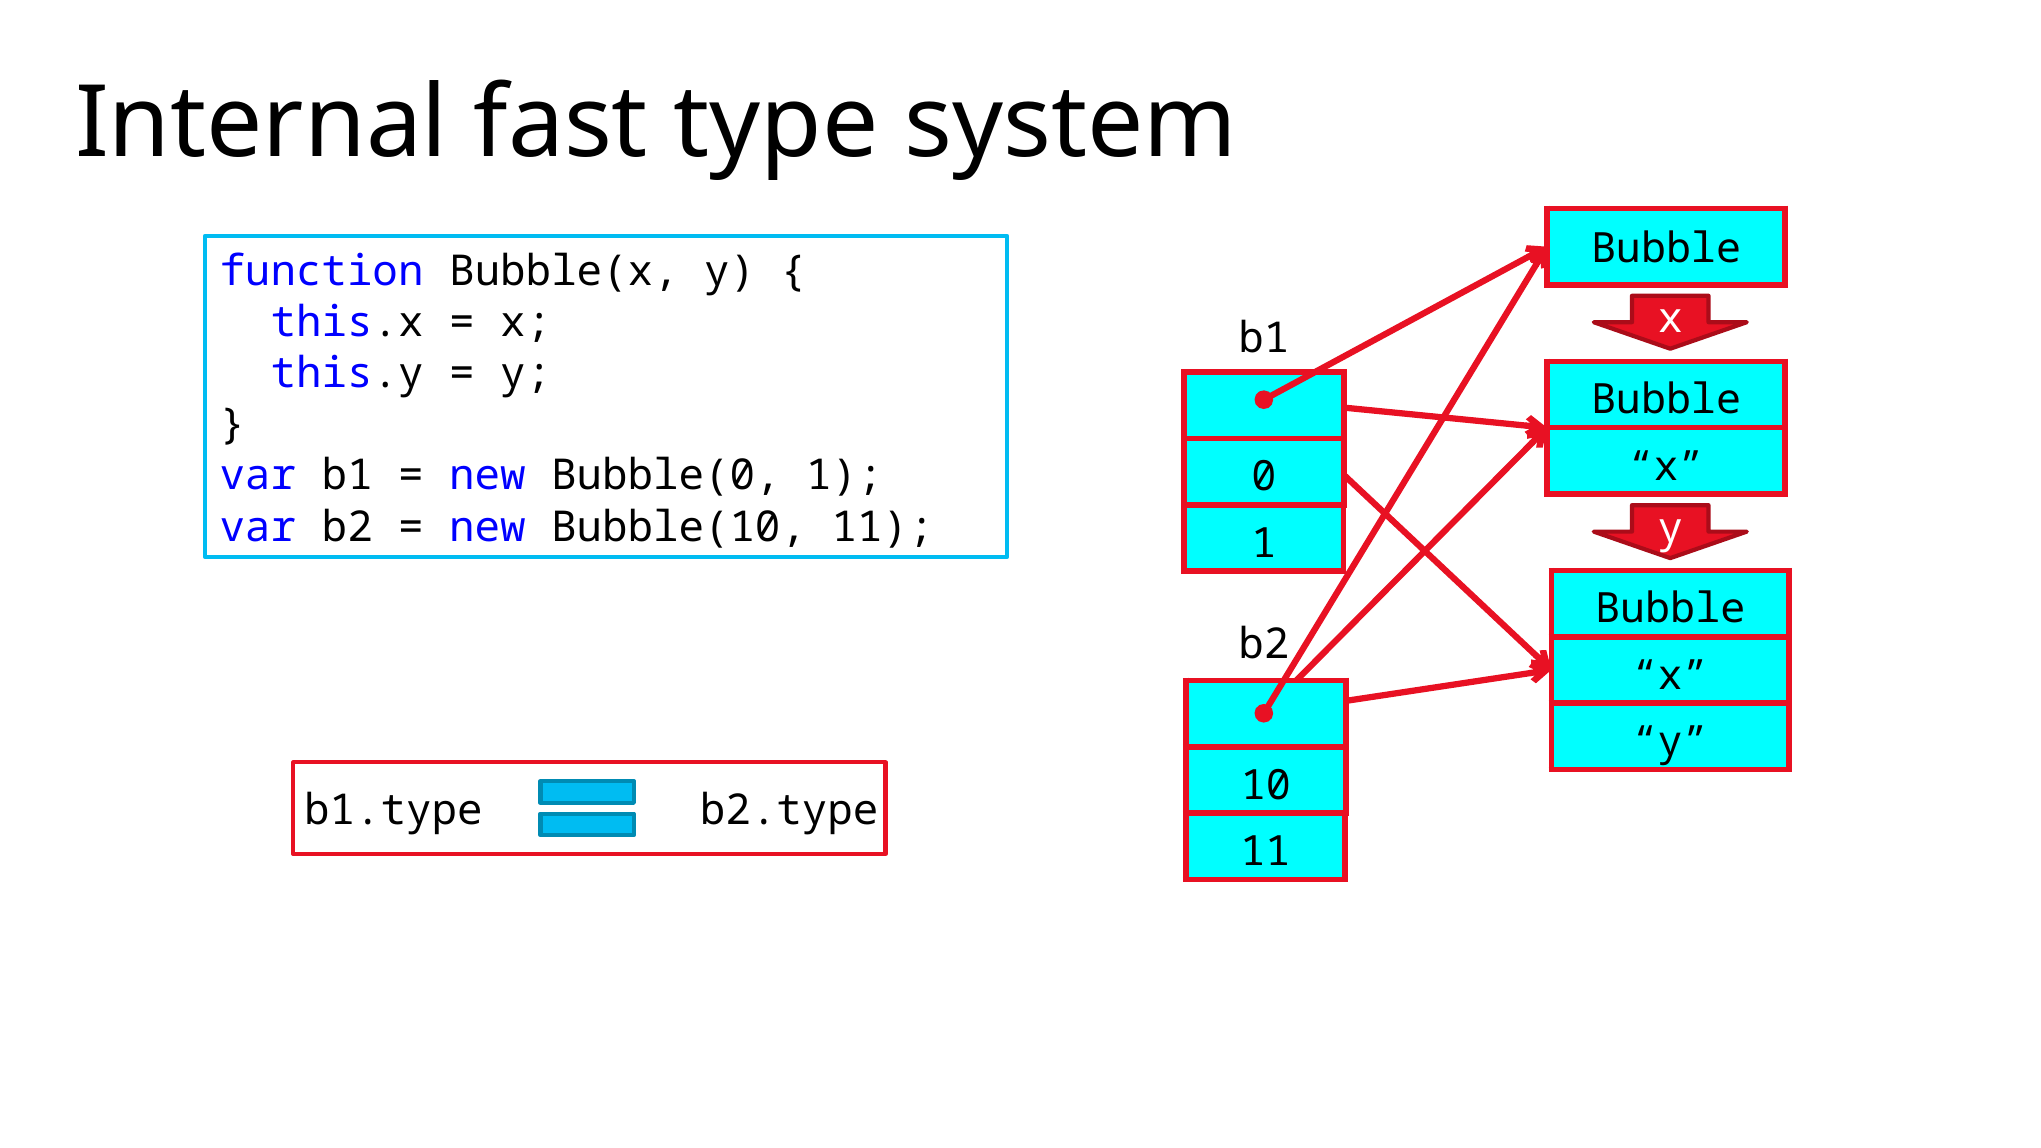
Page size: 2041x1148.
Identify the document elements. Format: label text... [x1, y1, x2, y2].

text_box [538, 779, 636, 805]
text_box b1 [1184, 302, 1257, 369]
text_box b2 [1184, 608, 1257, 675]
table_cell “y” [1554, 706, 1786, 767]
text_box function Bubble(x, y) { this.x = x; this.y = y; } var b1 = new Bubble(0, 1); var b2 = new Bubble(10, 11); [203, 234, 1009, 559]
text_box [1263, 407, 1548, 429]
table_header [1189, 683, 1343, 744]
table_cell 10 [1189, 750, 1343, 810]
title Internal fast type system [45, 48, 1996, 199]
table_cell 11 [1189, 816, 1342, 877]
table_header Bubble [1552, 364, 1782, 425]
table_header [1187, 375, 1257, 436]
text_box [1263, 246, 1548, 400]
text_box y [1591, 503, 1749, 561]
text_box [291, 760, 888, 856]
table_cell “x” [1556, 430, 1782, 491]
table_cell 0 [1187, 441, 1257, 502]
table_header Bubble [1550, 211, 1782, 282]
table_header Bubble [1556, 573, 1786, 634]
text_box x [1591, 293, 1749, 351]
text_box [538, 812, 636, 837]
text_box b1.type [289, 774, 498, 841]
table_cell “x” [1556, 640, 1786, 700]
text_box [1263, 426, 1552, 671]
text_box b2.type [685, 774, 894, 841]
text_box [1263, 678, 1548, 714]
table_cell 1 [1187, 508, 1257, 568]
